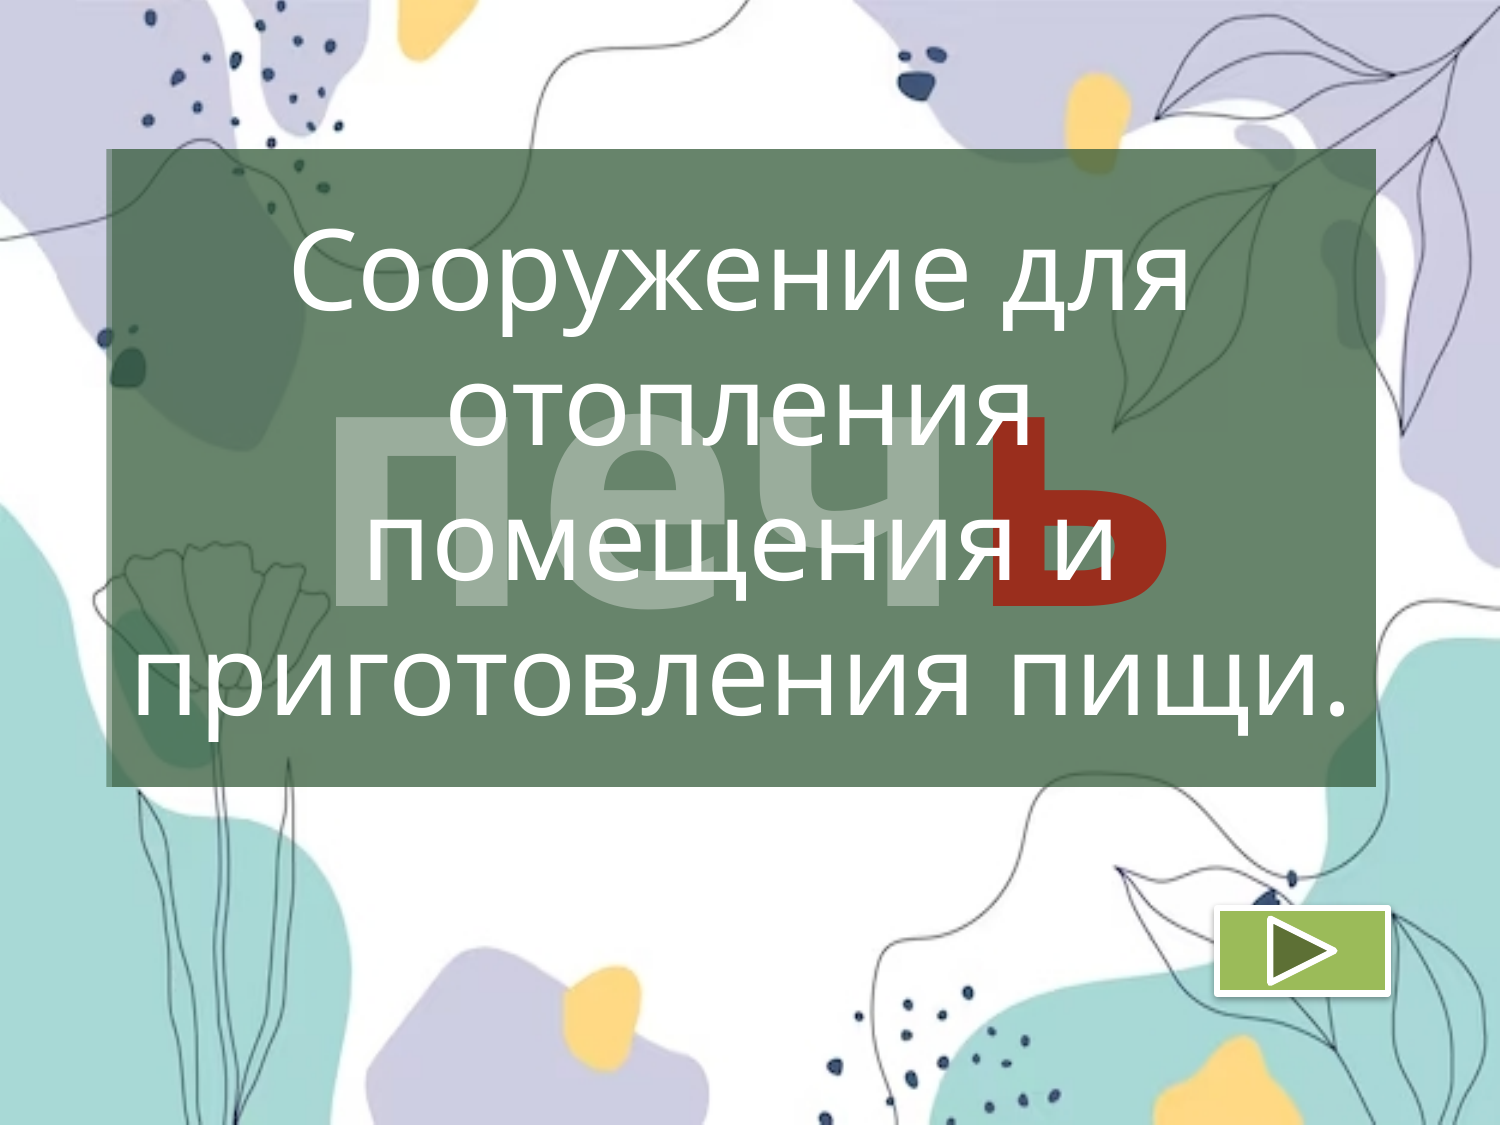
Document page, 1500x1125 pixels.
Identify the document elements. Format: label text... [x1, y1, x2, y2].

text_box [1214, 905, 1391, 997]
picture [0, 0, 1500, 1125]
text_box Сооружение для отопления помещения и приготовления пищи. [104, 147, 110, 789]
text_box [110, 147, 1378, 789]
